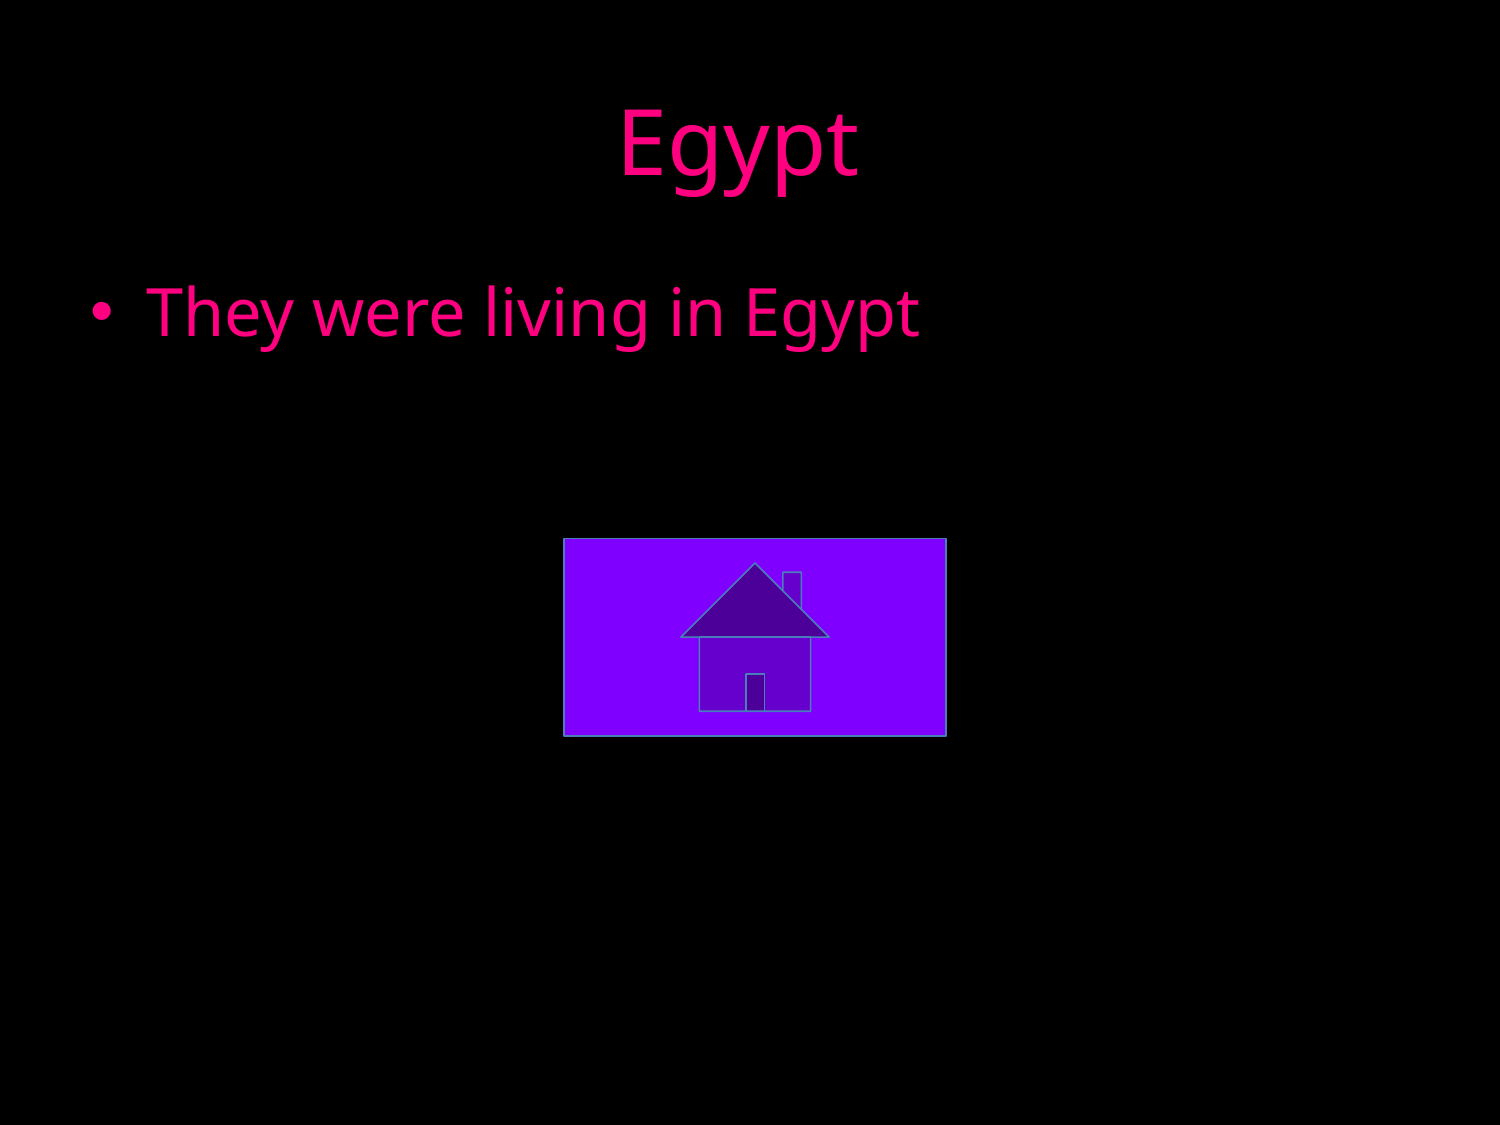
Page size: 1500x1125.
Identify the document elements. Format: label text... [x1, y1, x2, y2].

list They were living in Egypt [75, 262, 1425, 1005]
text_box [563, 538, 947, 737]
title Egypt [75, 45, 1425, 233]
